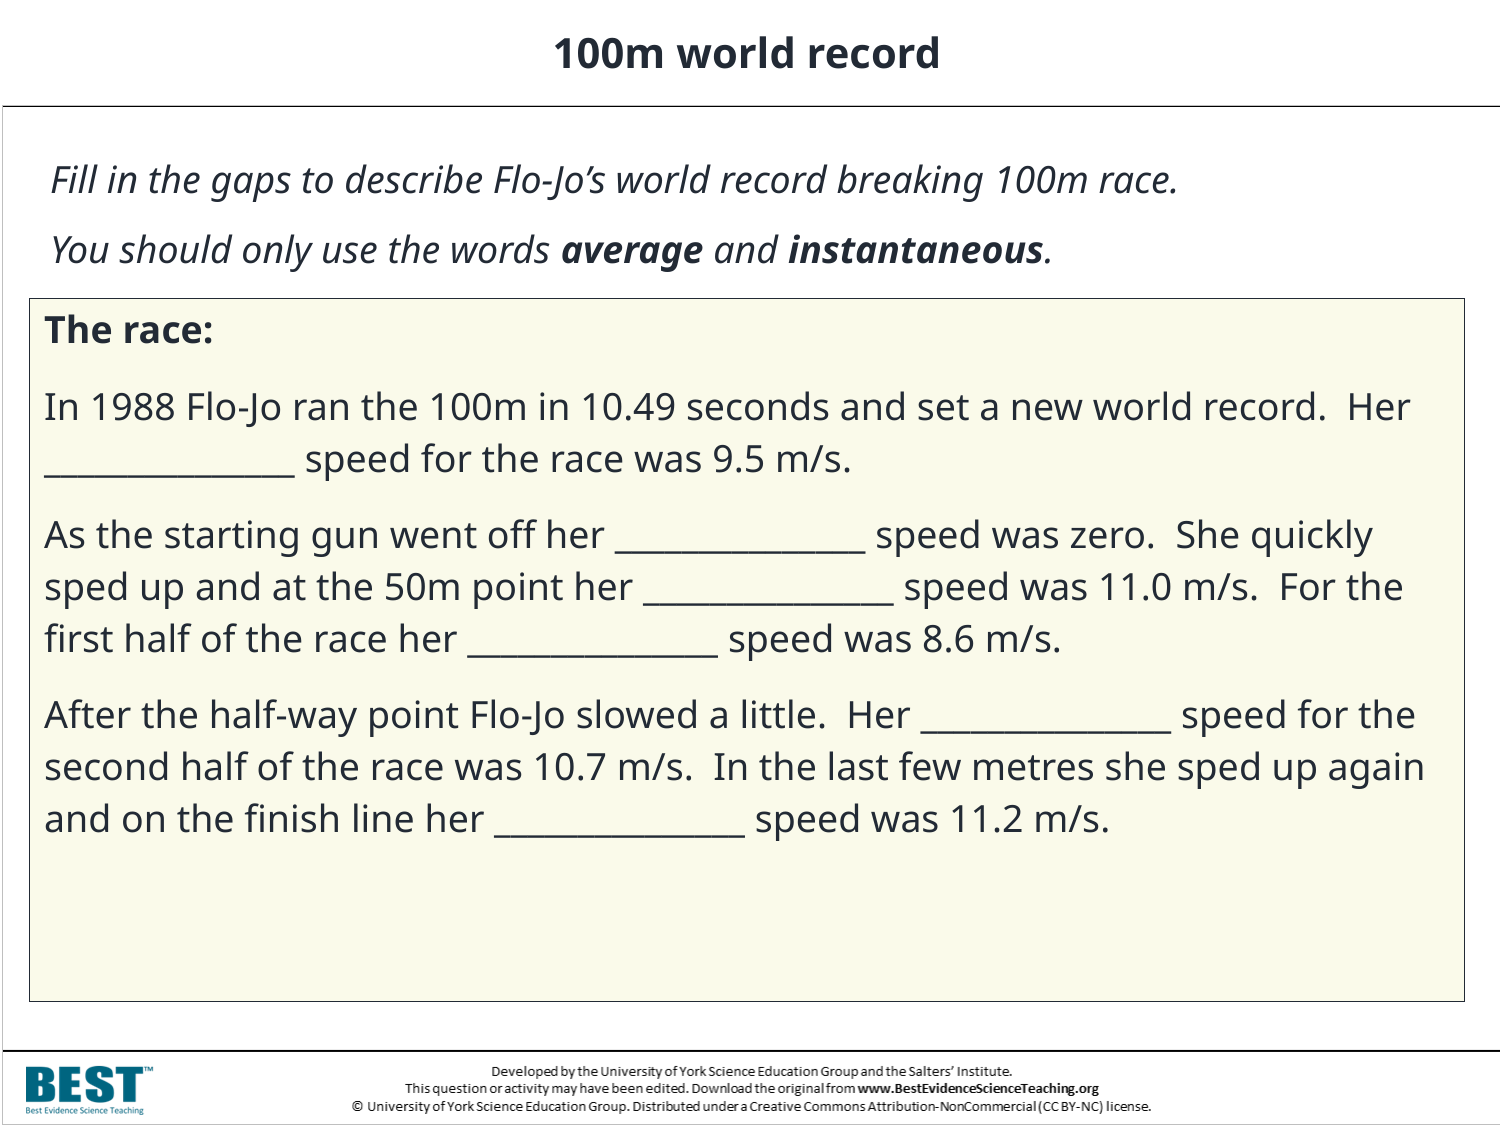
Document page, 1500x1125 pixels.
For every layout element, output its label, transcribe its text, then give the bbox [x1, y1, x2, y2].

picture [2, 105, 1500, 1125]
text_box 100m world record [23, 4, 1471, 99]
